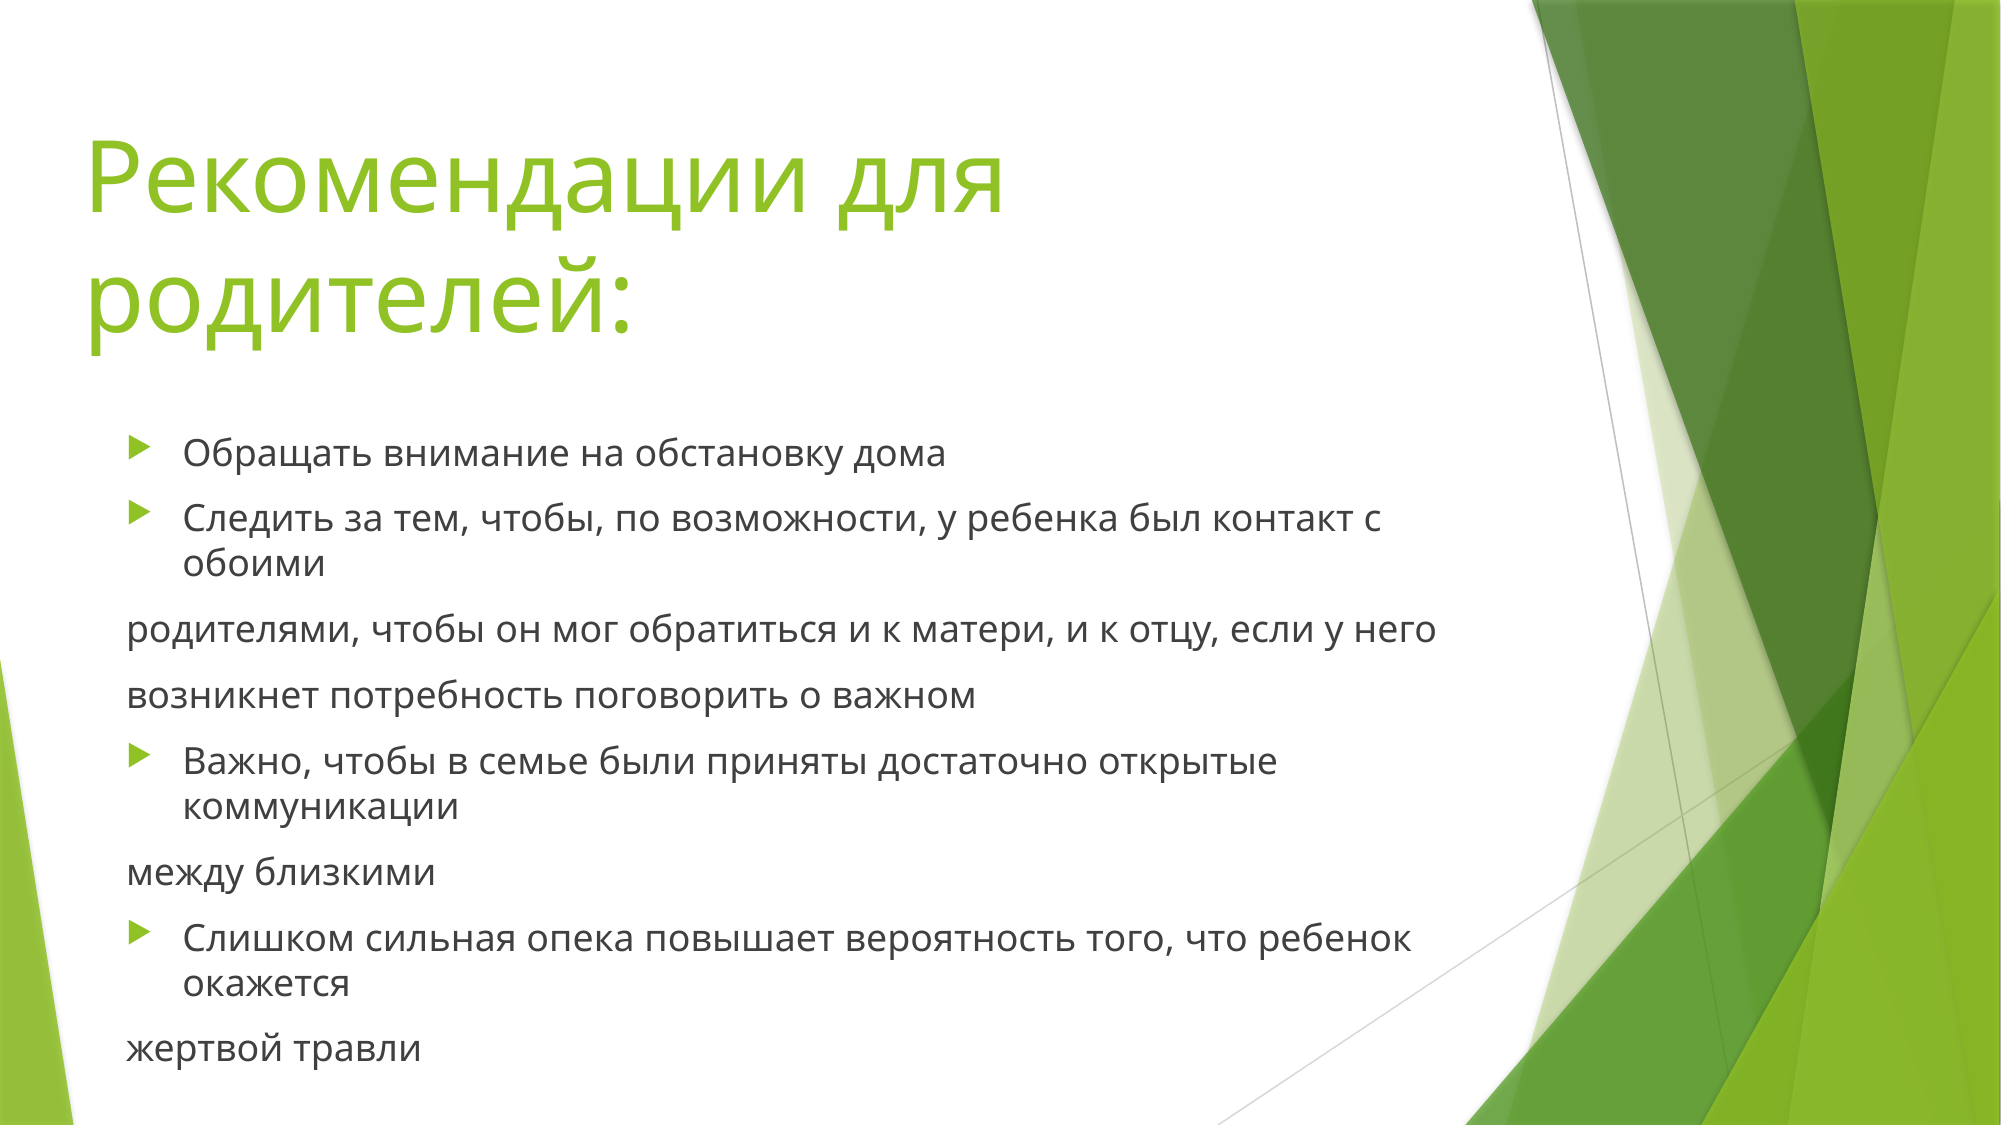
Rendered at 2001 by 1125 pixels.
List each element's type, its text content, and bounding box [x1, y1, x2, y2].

title Рекомендации для родителей: [68, 104, 1590, 322]
list Обращать внимание на обстановку дома Следить за тем, чтобы, по возможности, у ребенка был контакт с обоими родителями, чтобы он мог обратиться и к матери, и к отцу, если у него возникнет потребность поговорить о важном Важно, чтобы в семье были приняты достаточно открытые коммуникации между близкими Слишком сильная опека повышает вероятность того, что ребенок окажется жертвой травли [111, 420, 1522, 1058]
